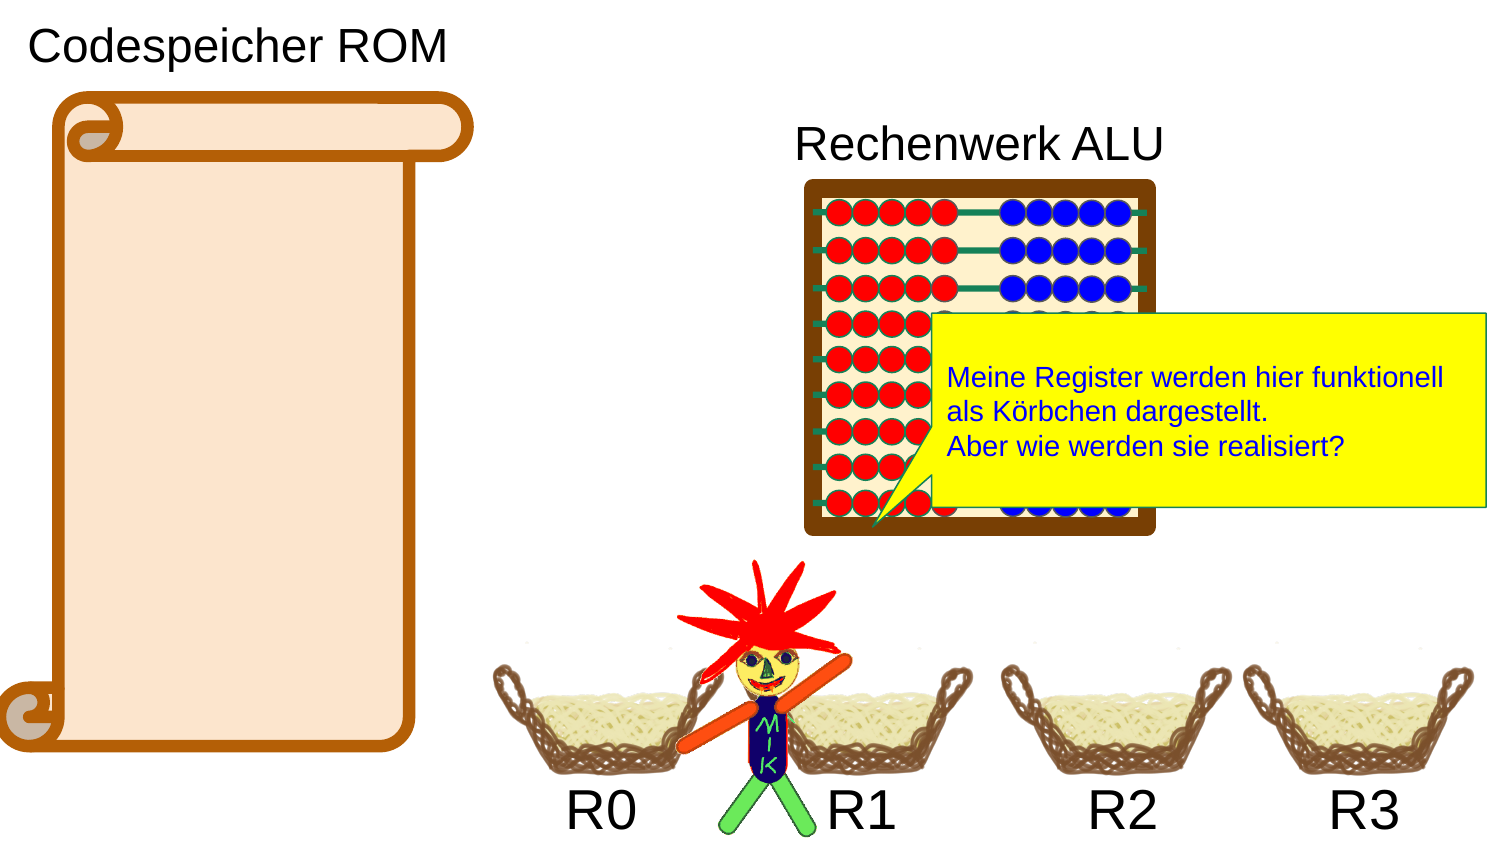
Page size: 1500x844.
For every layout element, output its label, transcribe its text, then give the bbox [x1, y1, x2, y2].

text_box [812, 188, 1148, 527]
text_box Meine Register werden hier funktionell als Körbchen dargestellt. Aber wie werden sie realisiert? [1152, 313, 1487, 508]
text_box Codespeicher ROM [12, 0, 533, 94]
picture [467, 552, 1500, 844]
text_box [0, 97, 468, 747]
text_box Rechenwerk ALU [720, 97, 1240, 191]
